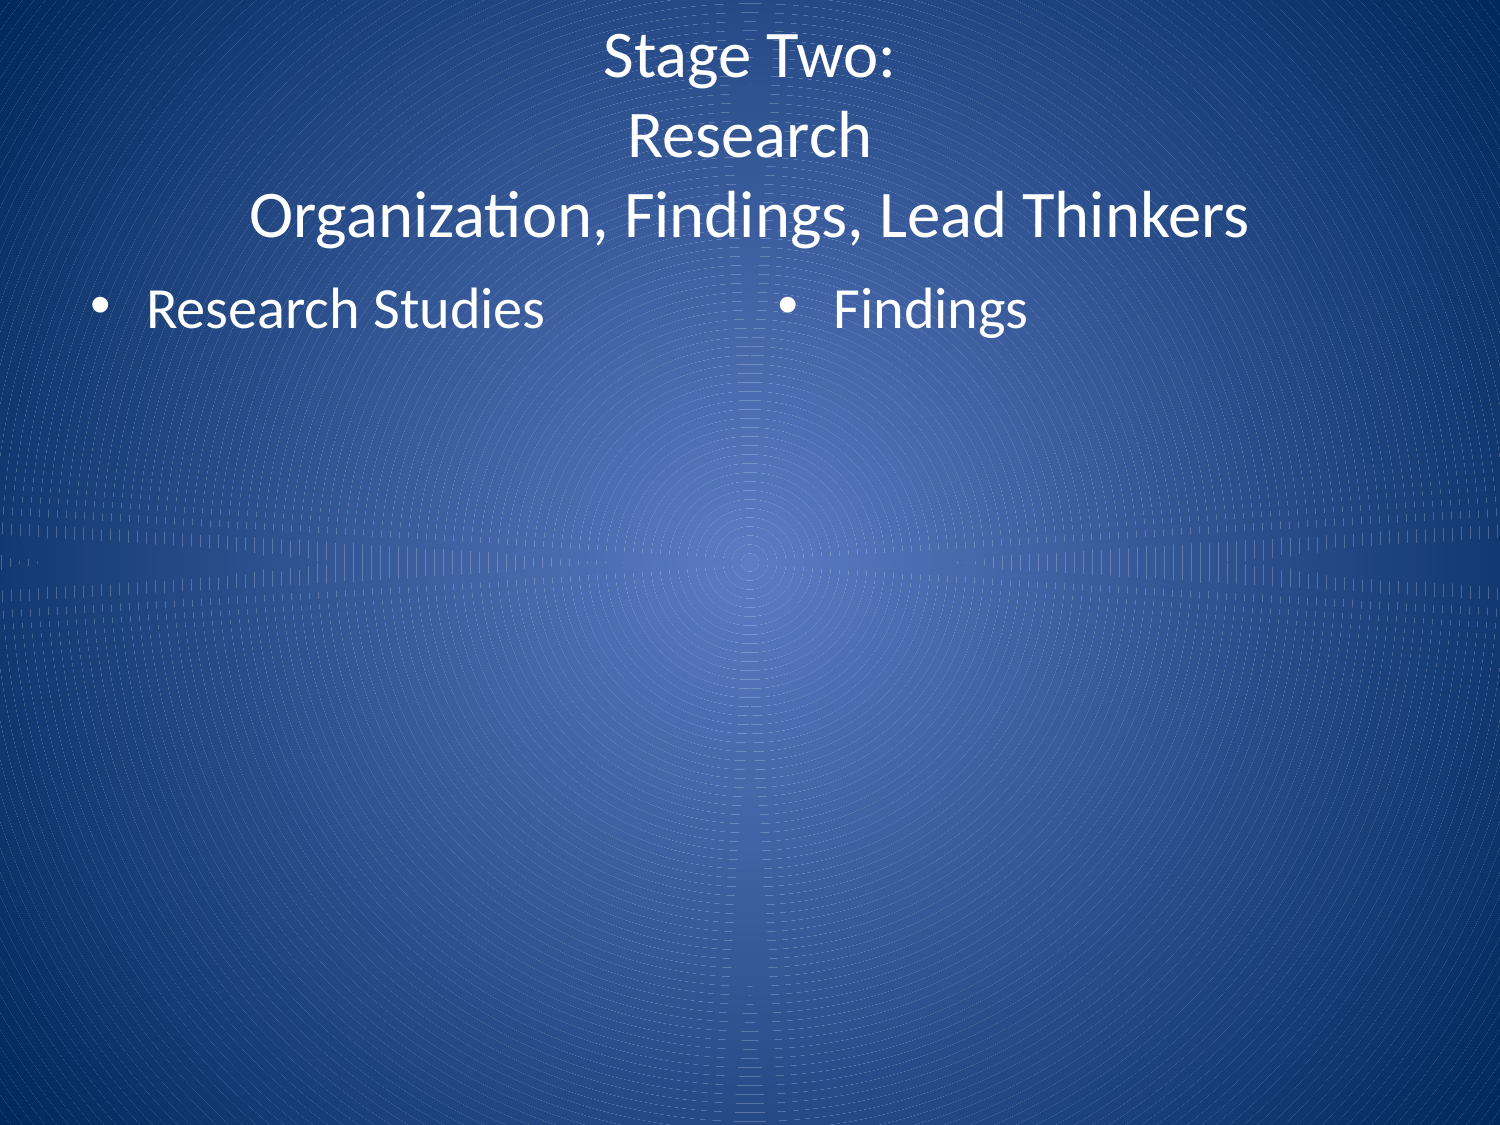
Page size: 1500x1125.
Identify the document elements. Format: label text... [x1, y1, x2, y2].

title Stage Two: Research Organization, Findings, Lead Thinkers [75, 24, 1425, 238]
list Findings [762, 262, 1425, 1005]
list Research Studies [75, 262, 738, 1005]
